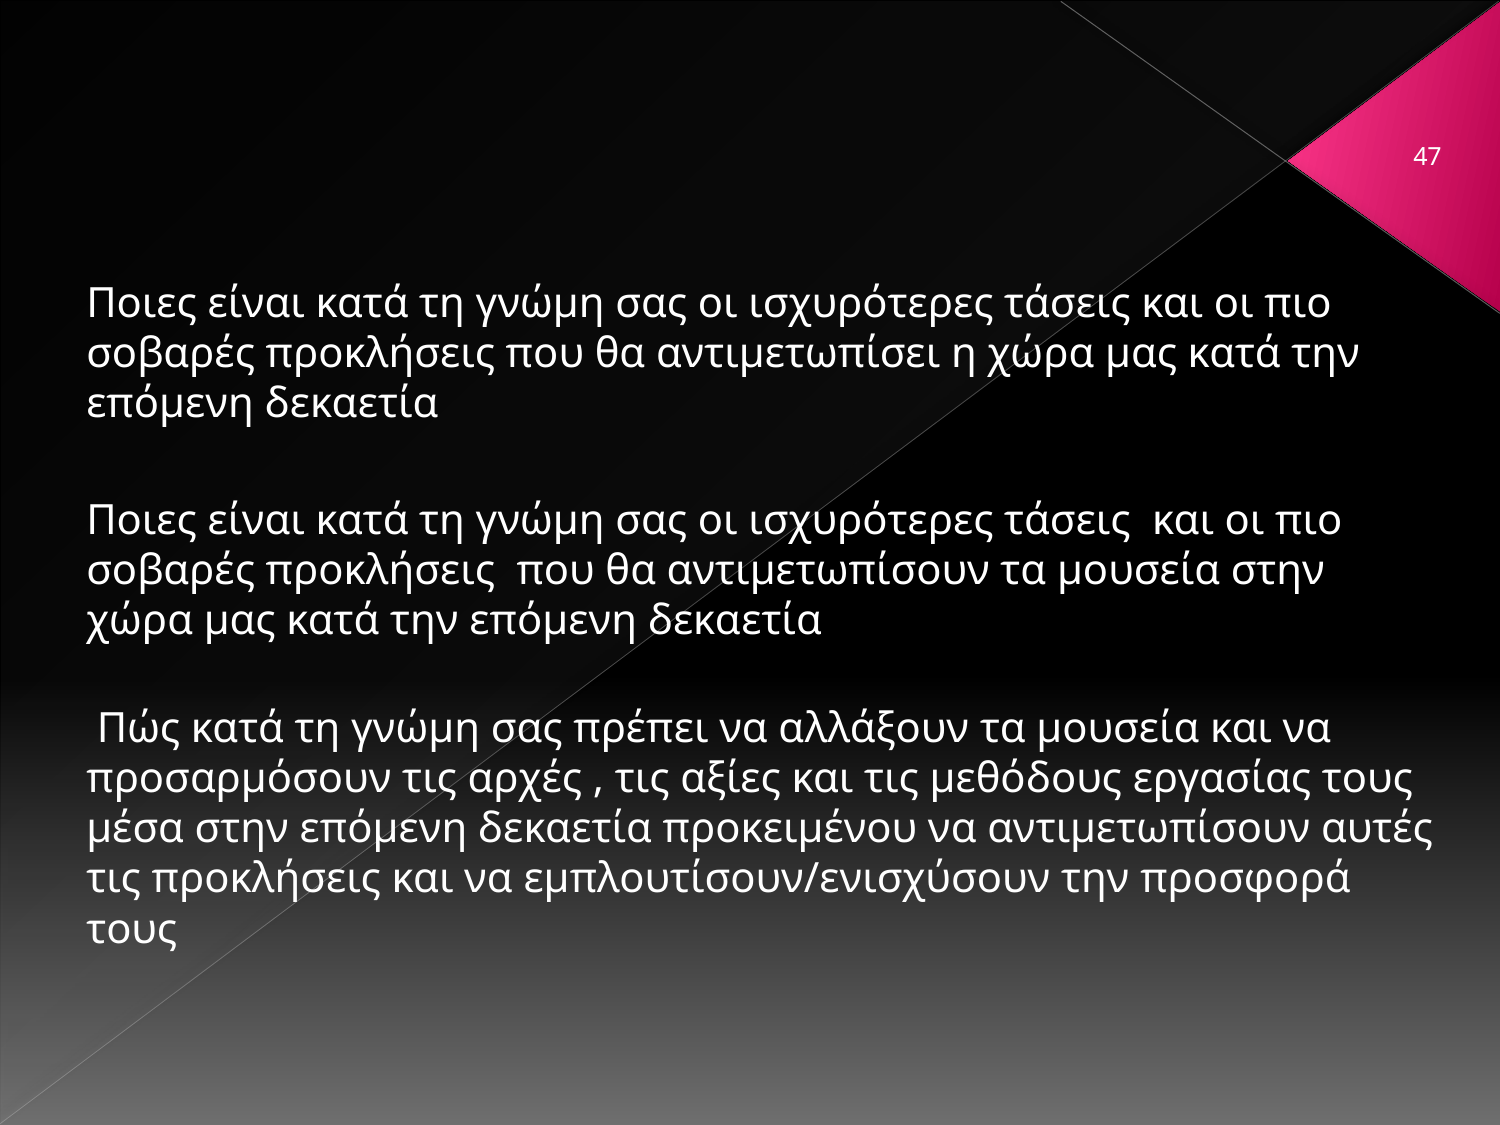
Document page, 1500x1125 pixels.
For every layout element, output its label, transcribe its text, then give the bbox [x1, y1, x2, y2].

slide_number 47 [1386, 132, 1469, 183]
list Ποιες είναι κατά τη γνώμη σας οι ισχυρότερες τάσεις και οι πιο σοβαρές προκλήσεις που θα αντιμετωπίσει η χώρα μας κατά την επόμενη δεκαετία Ποιες είναι κατά τη γνώμη σας οι ισχυρότερες τάσεις και οι πιο σοβαρές προκλήσεις που θα αντιμετωπίσουν τα μουσεία στην χώρα μας κατά την επόμενη δεκαετία Πώς κατά τη γνώμη σας πρέπει να αλλάξουν τα μουσεία και να προσαρμόσουν τις αρχές , τις αξίες και τις μεθόδους εργασίας τους μέσα στην επόμενη δεκαετία προκειμένου να αντιμετωπίσουν αυτές τις προκλήσεις και να εμπλουτίσουν/ενισχύσουν την προσφορά τους [62, 267, 1454, 1055]
